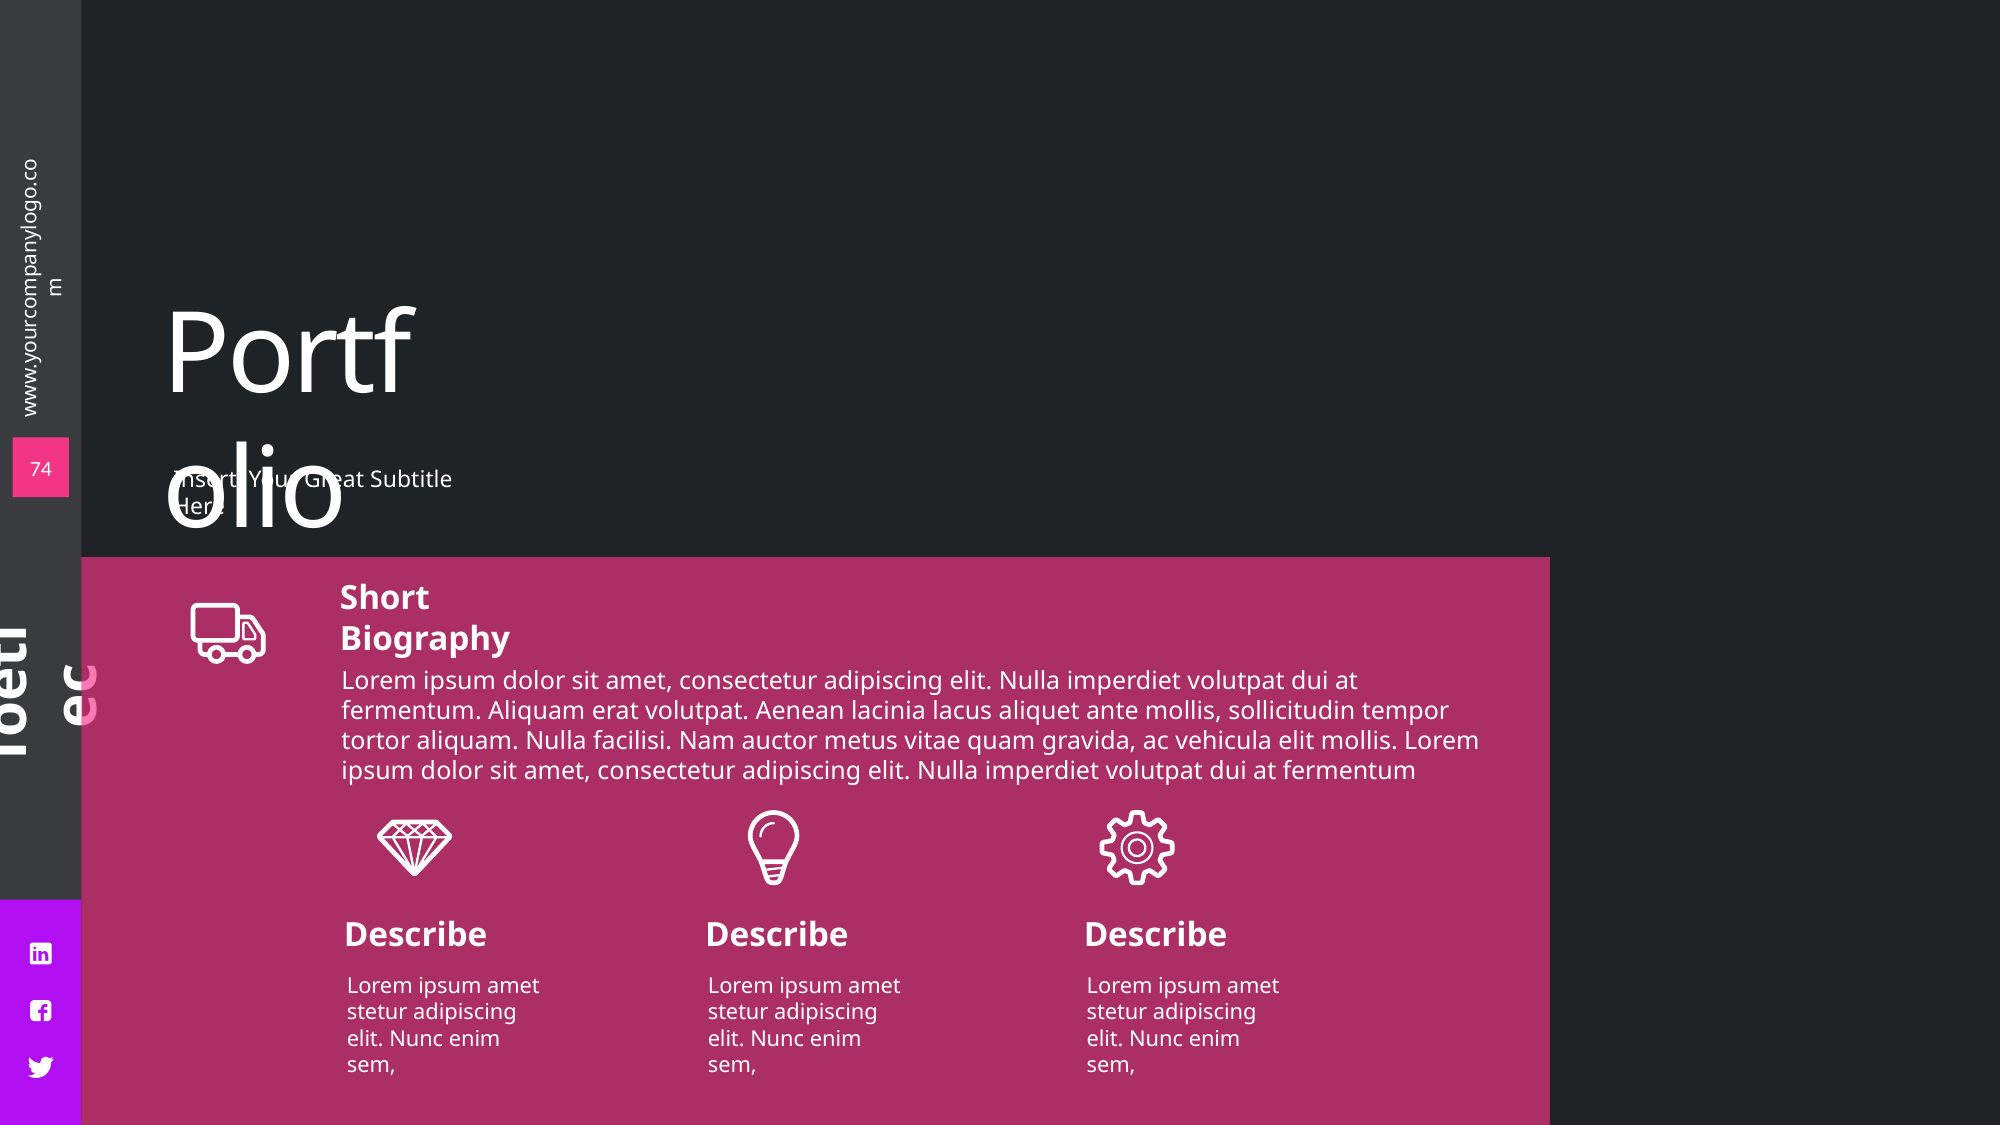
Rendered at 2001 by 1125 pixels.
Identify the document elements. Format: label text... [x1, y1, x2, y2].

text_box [747, 810, 800, 886]
picture [81, 0, 2000, 1125]
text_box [190, 602, 266, 664]
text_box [1099, 810, 1175, 886]
slide_number 74 [12, 437, 69, 498]
